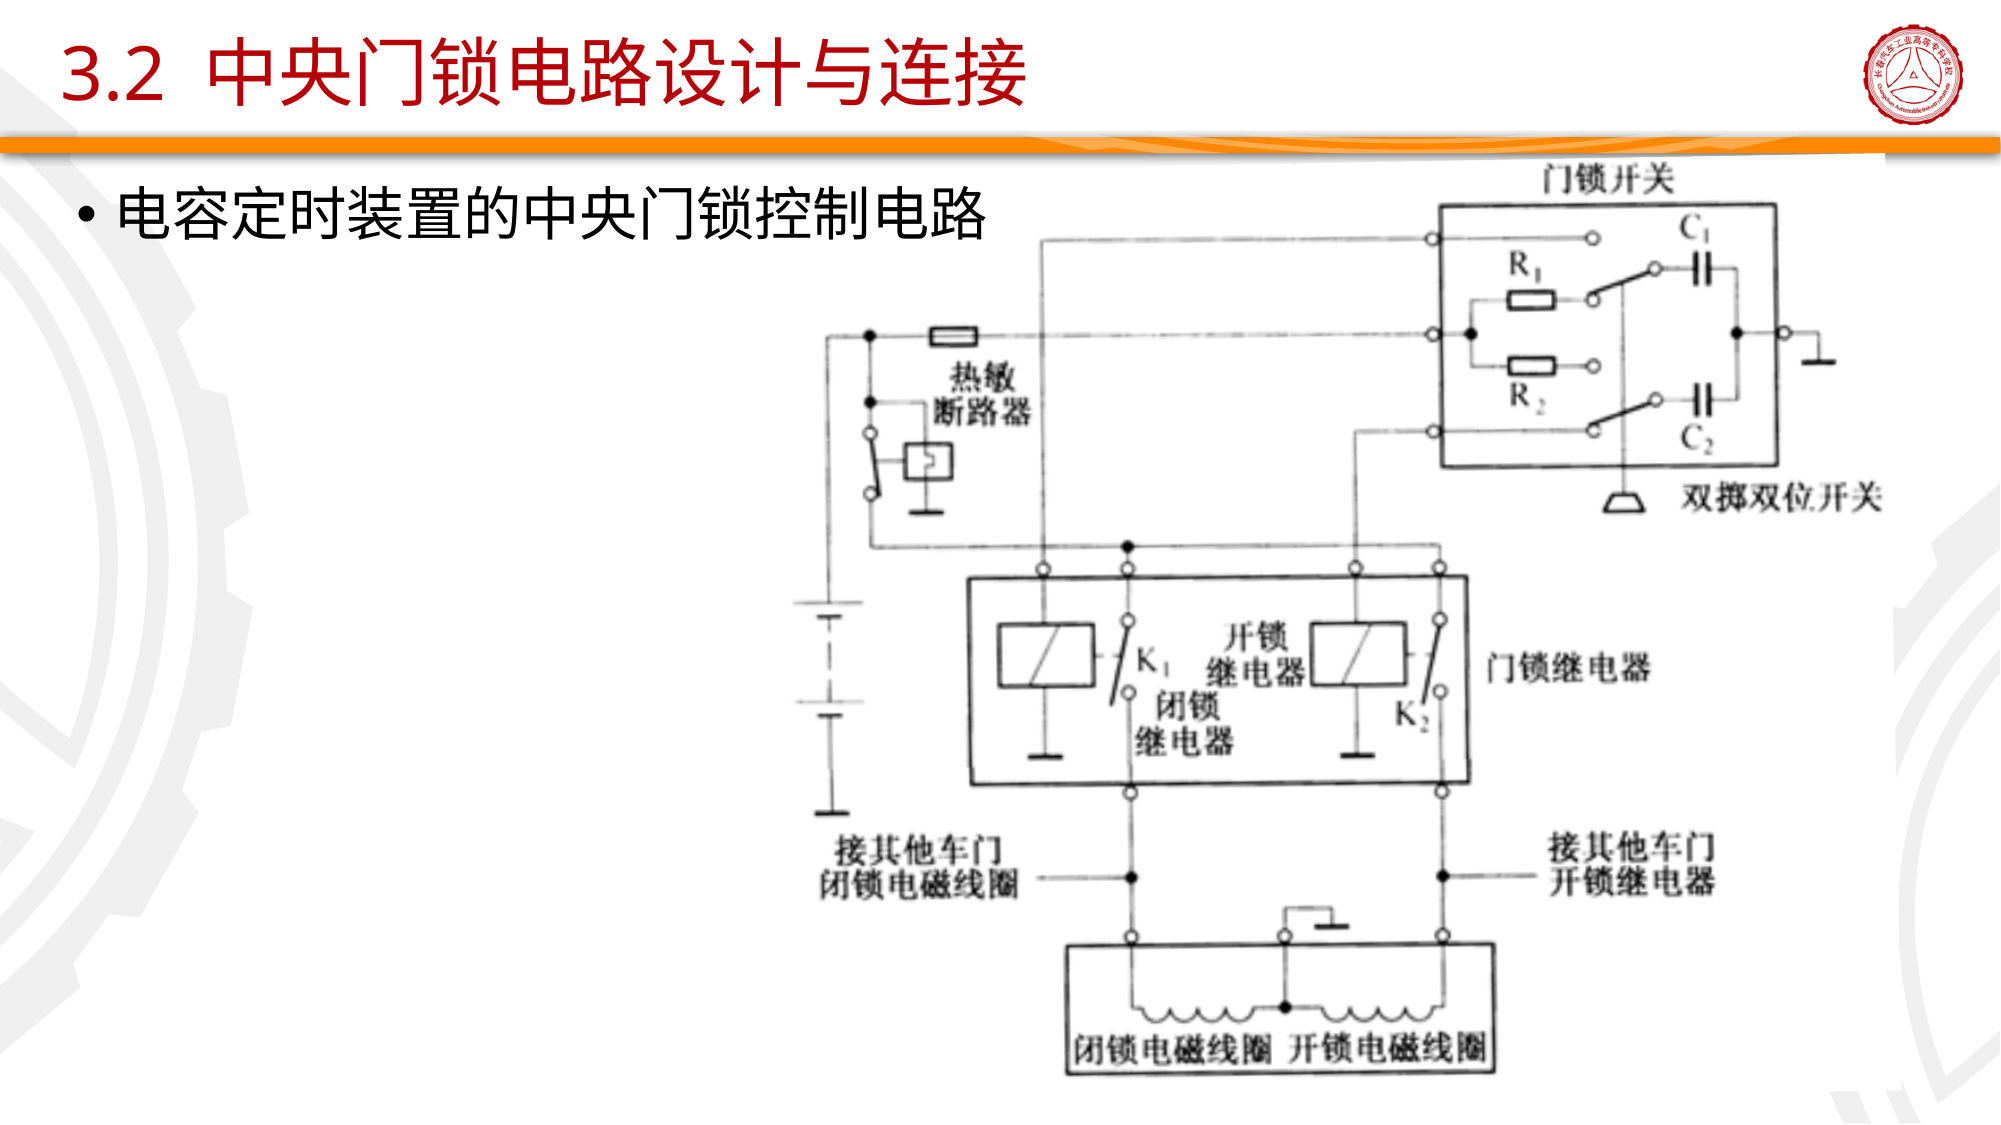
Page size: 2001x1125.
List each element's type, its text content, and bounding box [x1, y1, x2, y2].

title 3.2 中央门锁电路设计与连接 [45, 28, 1554, 128]
picture [1863, 24, 1963, 125]
list 电容定时装置的中央门锁控制电路 [61, 178, 779, 264]
picture [771, 154, 1901, 1110]
